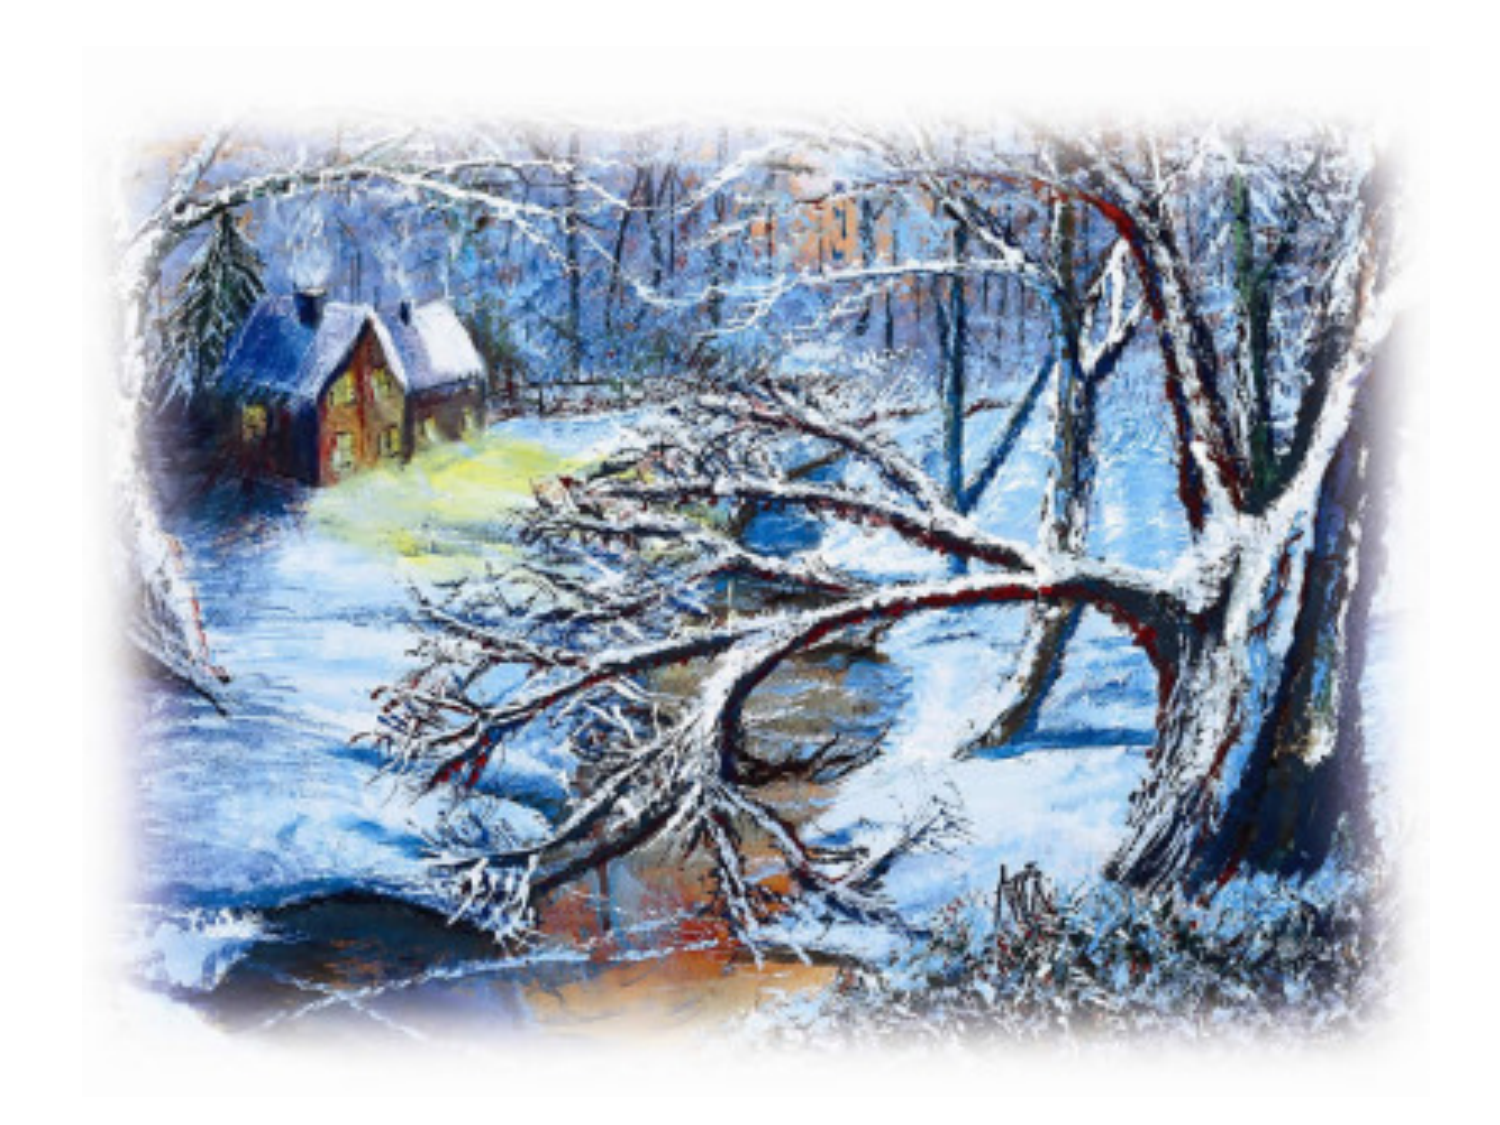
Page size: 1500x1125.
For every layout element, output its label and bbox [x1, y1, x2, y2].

picture [81, 46, 1430, 1098]
